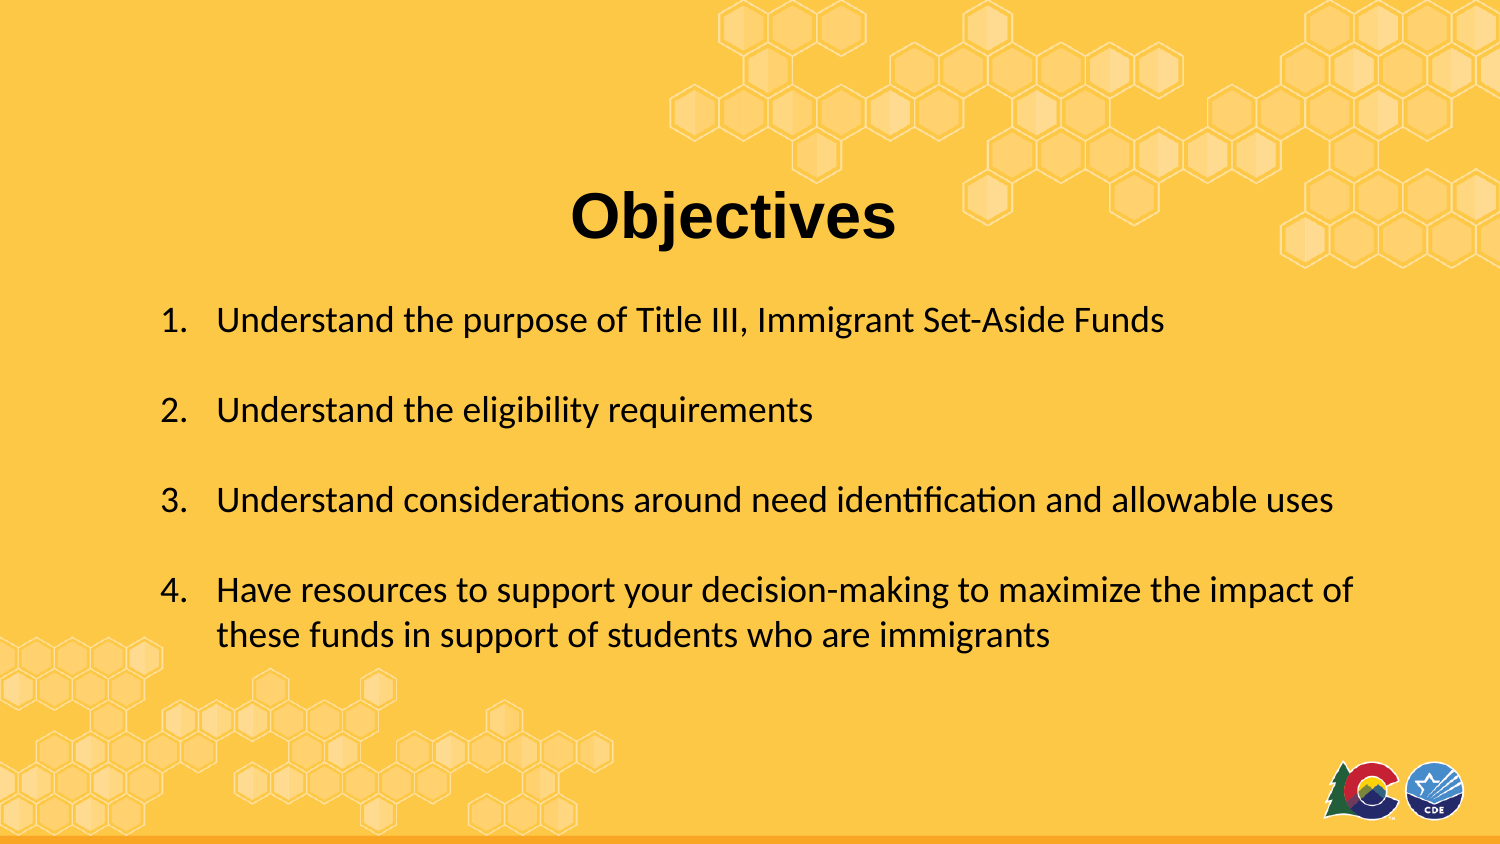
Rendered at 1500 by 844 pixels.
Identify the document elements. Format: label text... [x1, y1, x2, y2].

text_box Understand the purpose of Title III, Immigrant Set-Aside Funds Understand the eligibility requirements Understand considerations around need identification and allowable uses Have resources to support your decision-making to maximize the impact of these funds in support of students who are immigrants [126, 280, 1444, 670]
picture [0, 0, 1500, 844]
title Objectives [0, 177, 1484, 281]
